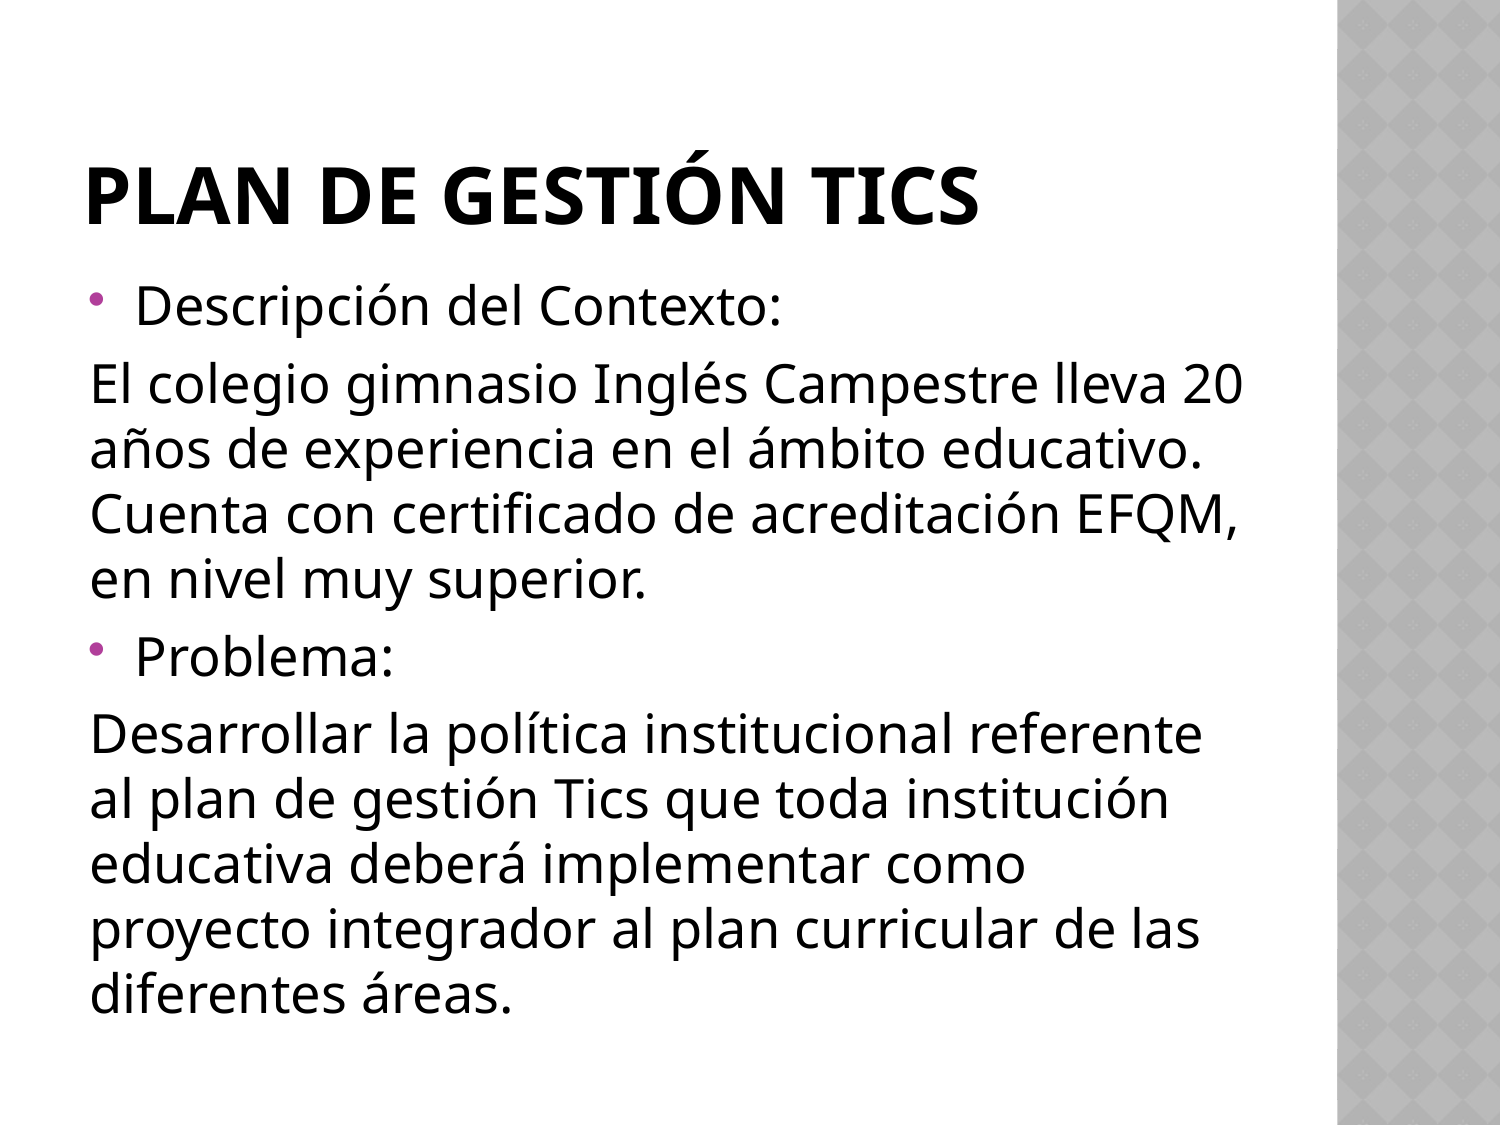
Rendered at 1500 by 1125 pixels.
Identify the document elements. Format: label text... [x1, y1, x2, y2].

title Plan de Gestión Tics [75, 52, 1263, 240]
list Descripción del Contexto: El colegio gimnasio Inglés Campestre lleva 20 años de experiencia en el ámbito educativo. Cuenta con certificado de acreditación EFQM, en nivel muy superior. Problema: Desarrollar la política institucional referente al plan de gestión Tics que toda institución educativa deberá implementar como proyecto integrador al plan curricular de las diferentes áreas. [75, 264, 1263, 1059]
